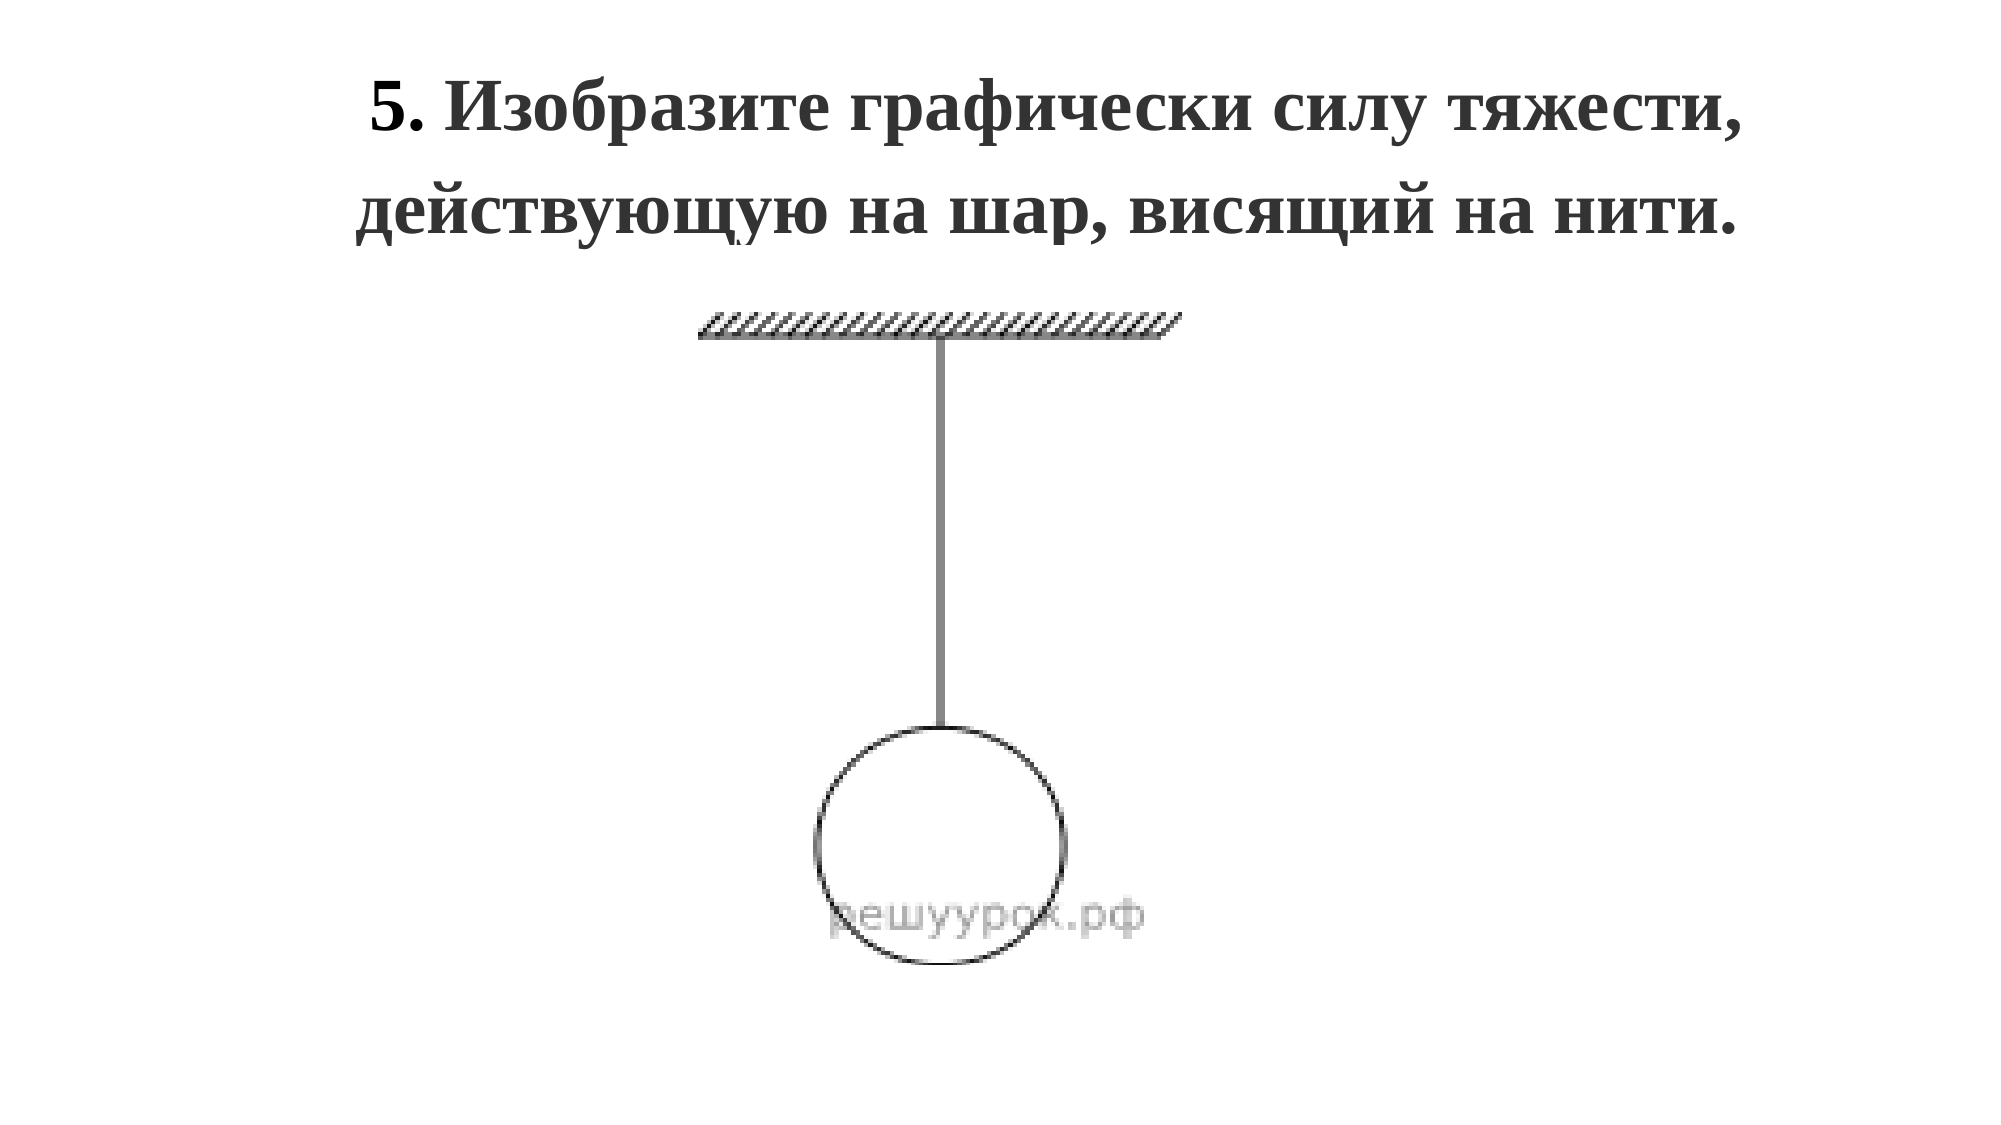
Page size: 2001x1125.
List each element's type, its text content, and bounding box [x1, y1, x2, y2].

text_box 5. Изобразите графически силу тяжести, действующую на шар, висящий на нити. [168, 34, 1946, 257]
picture [688, 245, 1182, 965]
